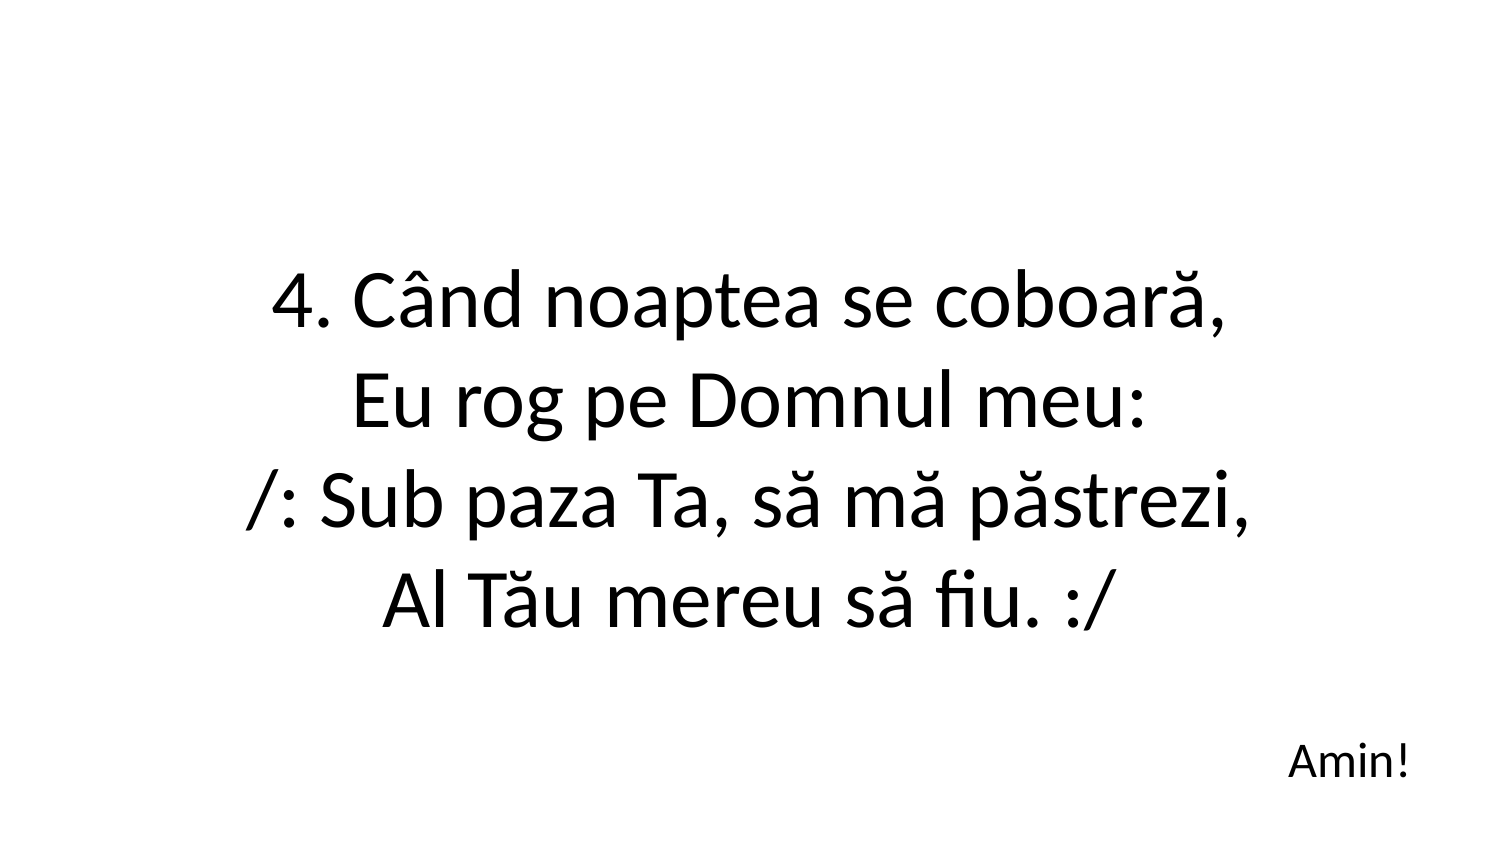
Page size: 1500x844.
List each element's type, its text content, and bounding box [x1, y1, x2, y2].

text_box Amin! [1273, 674, 1427, 795]
text_box 4. Când noaptea se coboară, Eu rog pe Domnul meu: /: Sub paza Ta, să mă păstrezi, Al Tău mereu să fiu. :/ [231, 192, 1269, 652]
